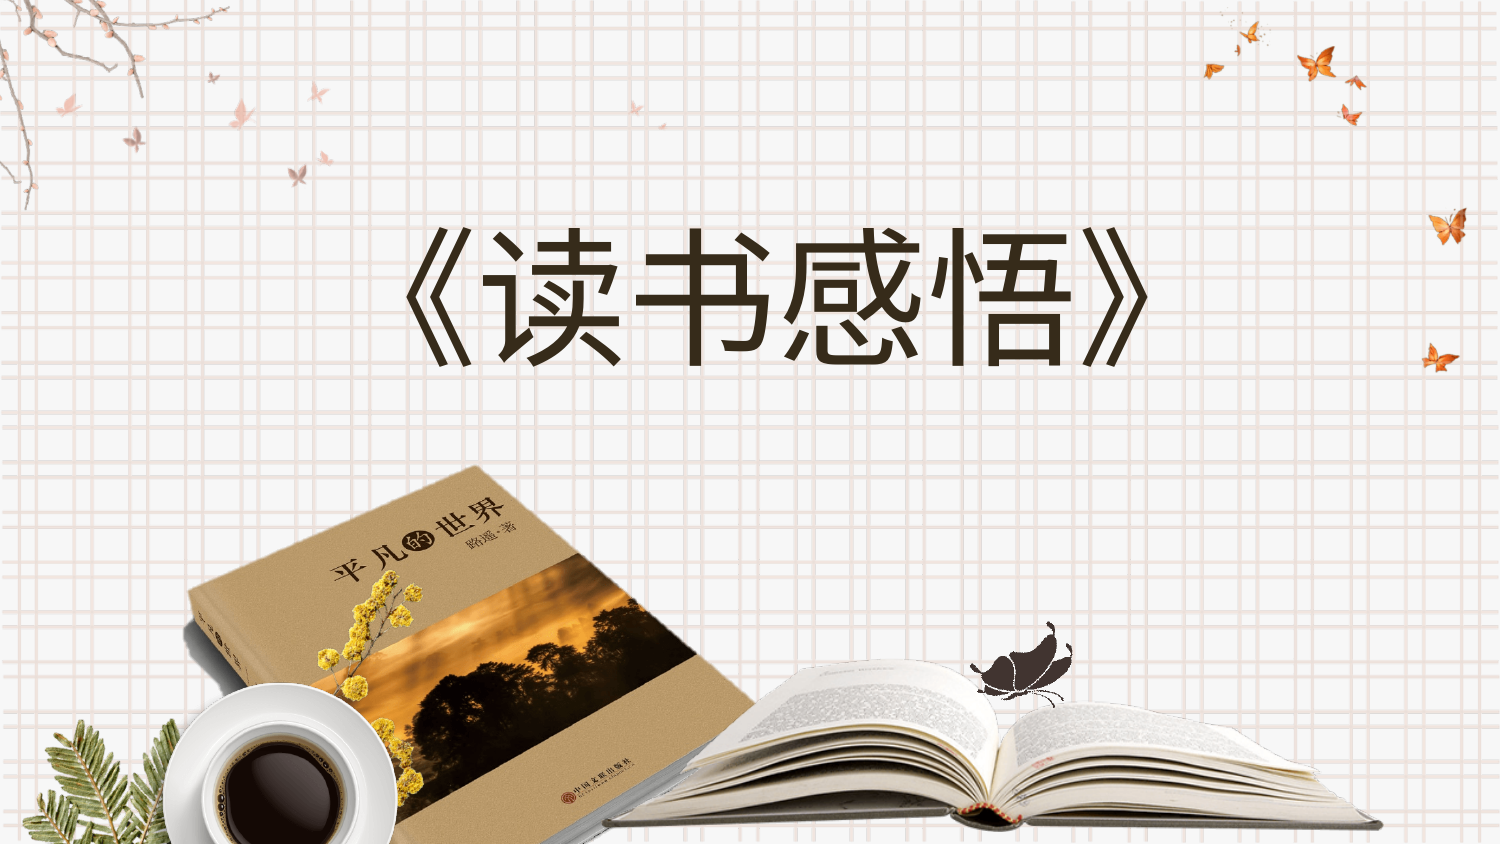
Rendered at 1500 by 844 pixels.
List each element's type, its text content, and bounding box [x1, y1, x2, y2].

picture [0, 450, 1384, 844]
text_box 《读书感悟》 [125, 197, 1430, 395]
text_box [0, 0, 1500, 844]
